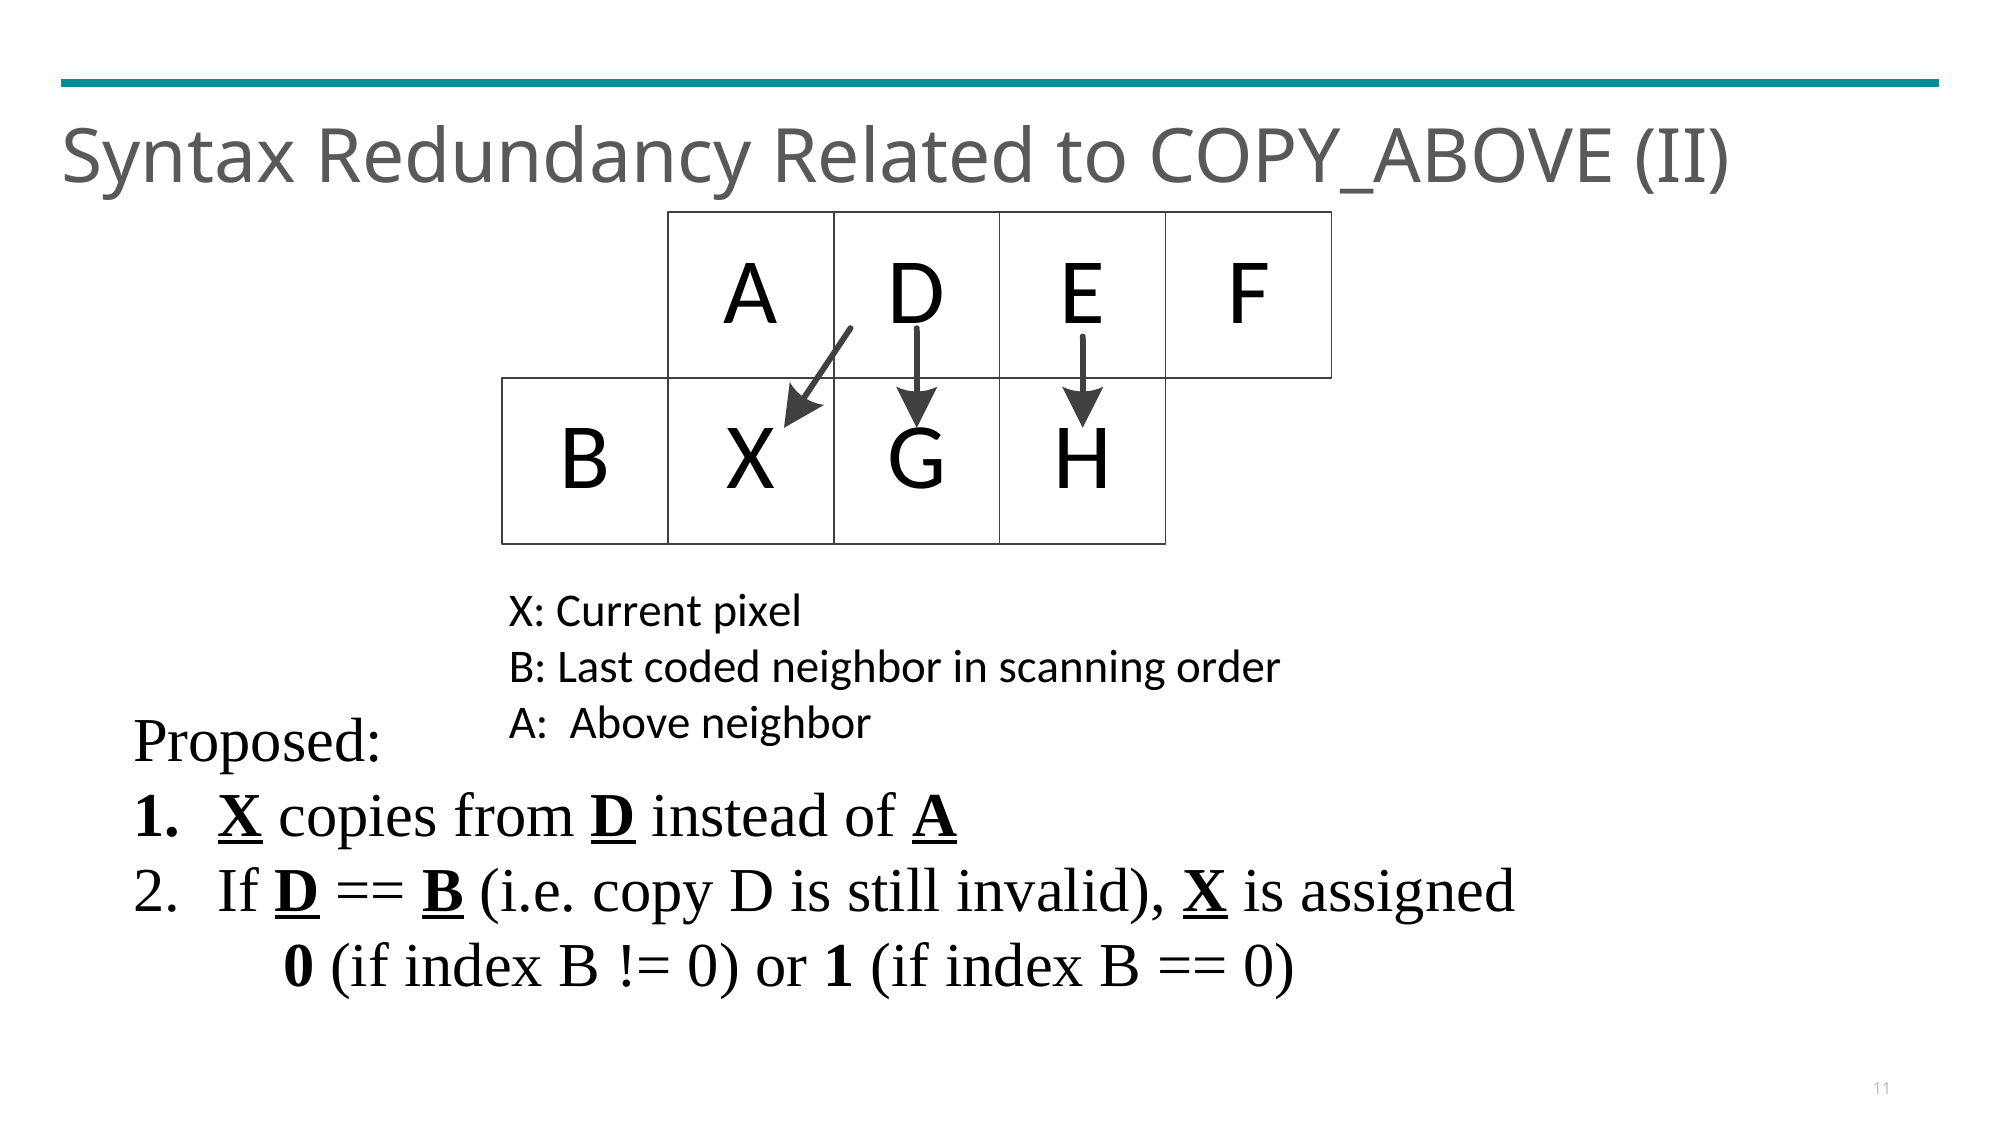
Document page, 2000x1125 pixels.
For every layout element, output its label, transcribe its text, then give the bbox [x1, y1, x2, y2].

title Syntax Redundancy Related to COPY_ABOVE (II) [46, 120, 1922, 205]
text_box Proposed: X copies from D instead of A If D == B (i.e. copy D is still invalid), X is assigned 0 (if index B != 0) or 1 (if index B == 0) [118, 691, 1831, 1007]
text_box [476, 203, 1341, 773]
